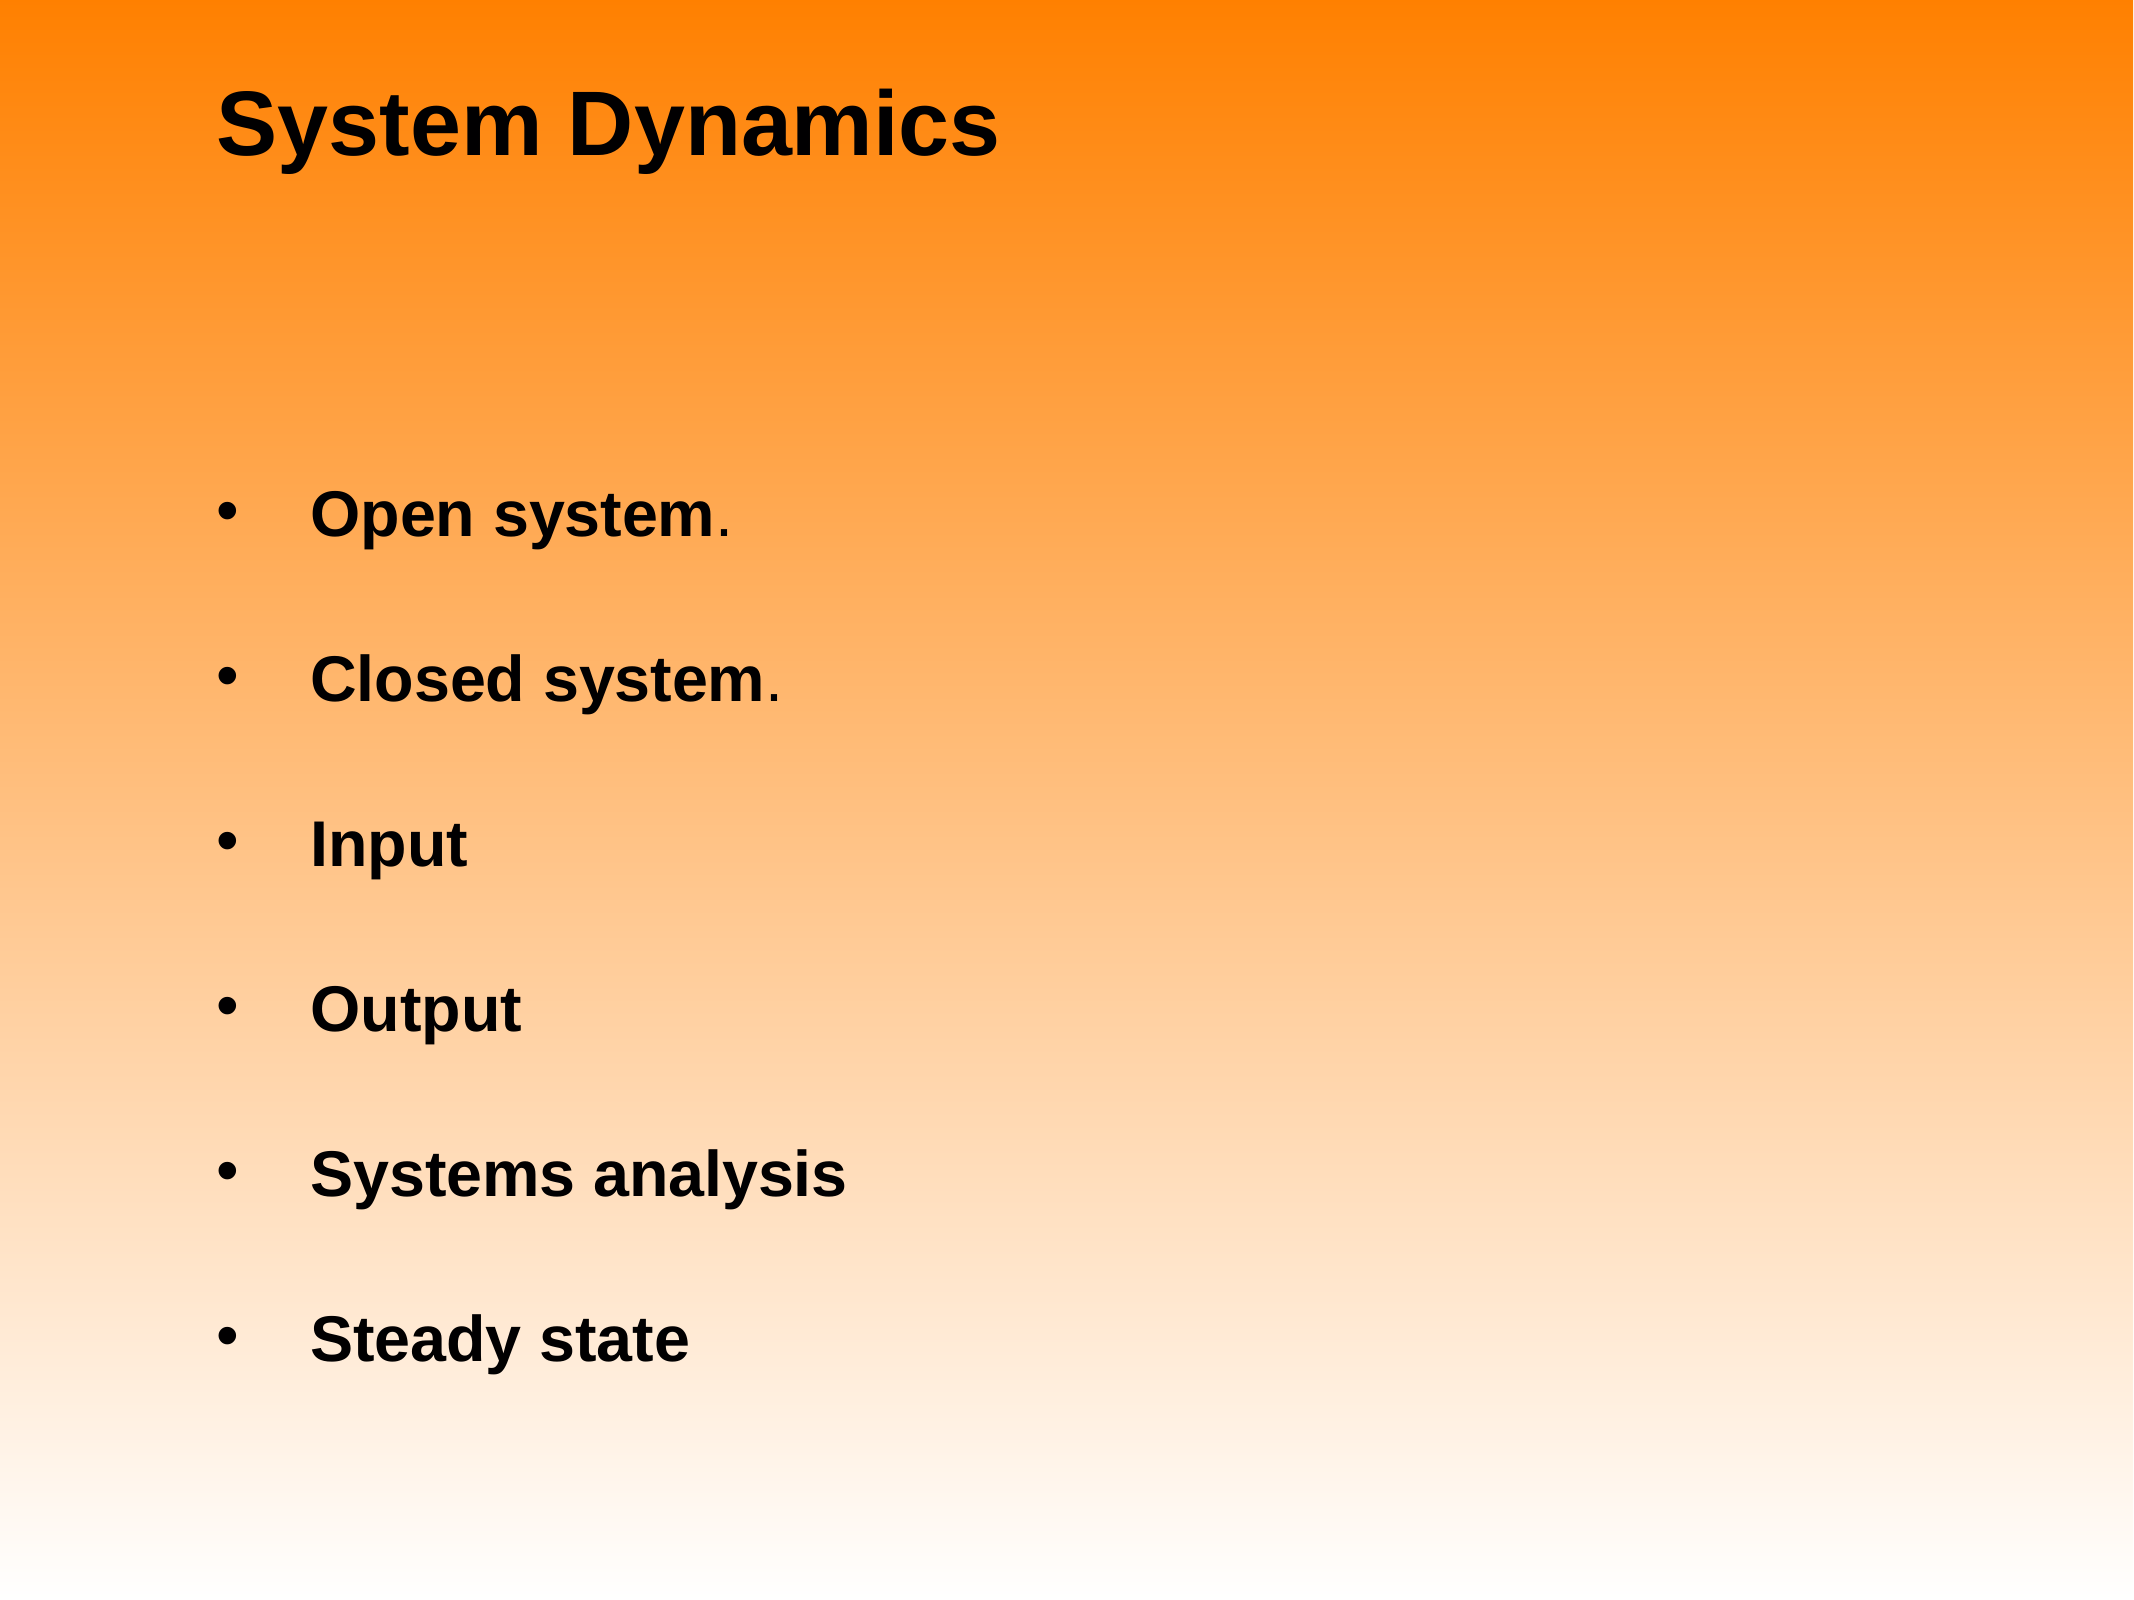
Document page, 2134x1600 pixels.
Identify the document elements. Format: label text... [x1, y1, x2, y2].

title System Dynamics [208, 0, 1925, 377]
list Open system. Closed system. Input Output Systems analysis Steady state [208, 443, 1925, 1402]
